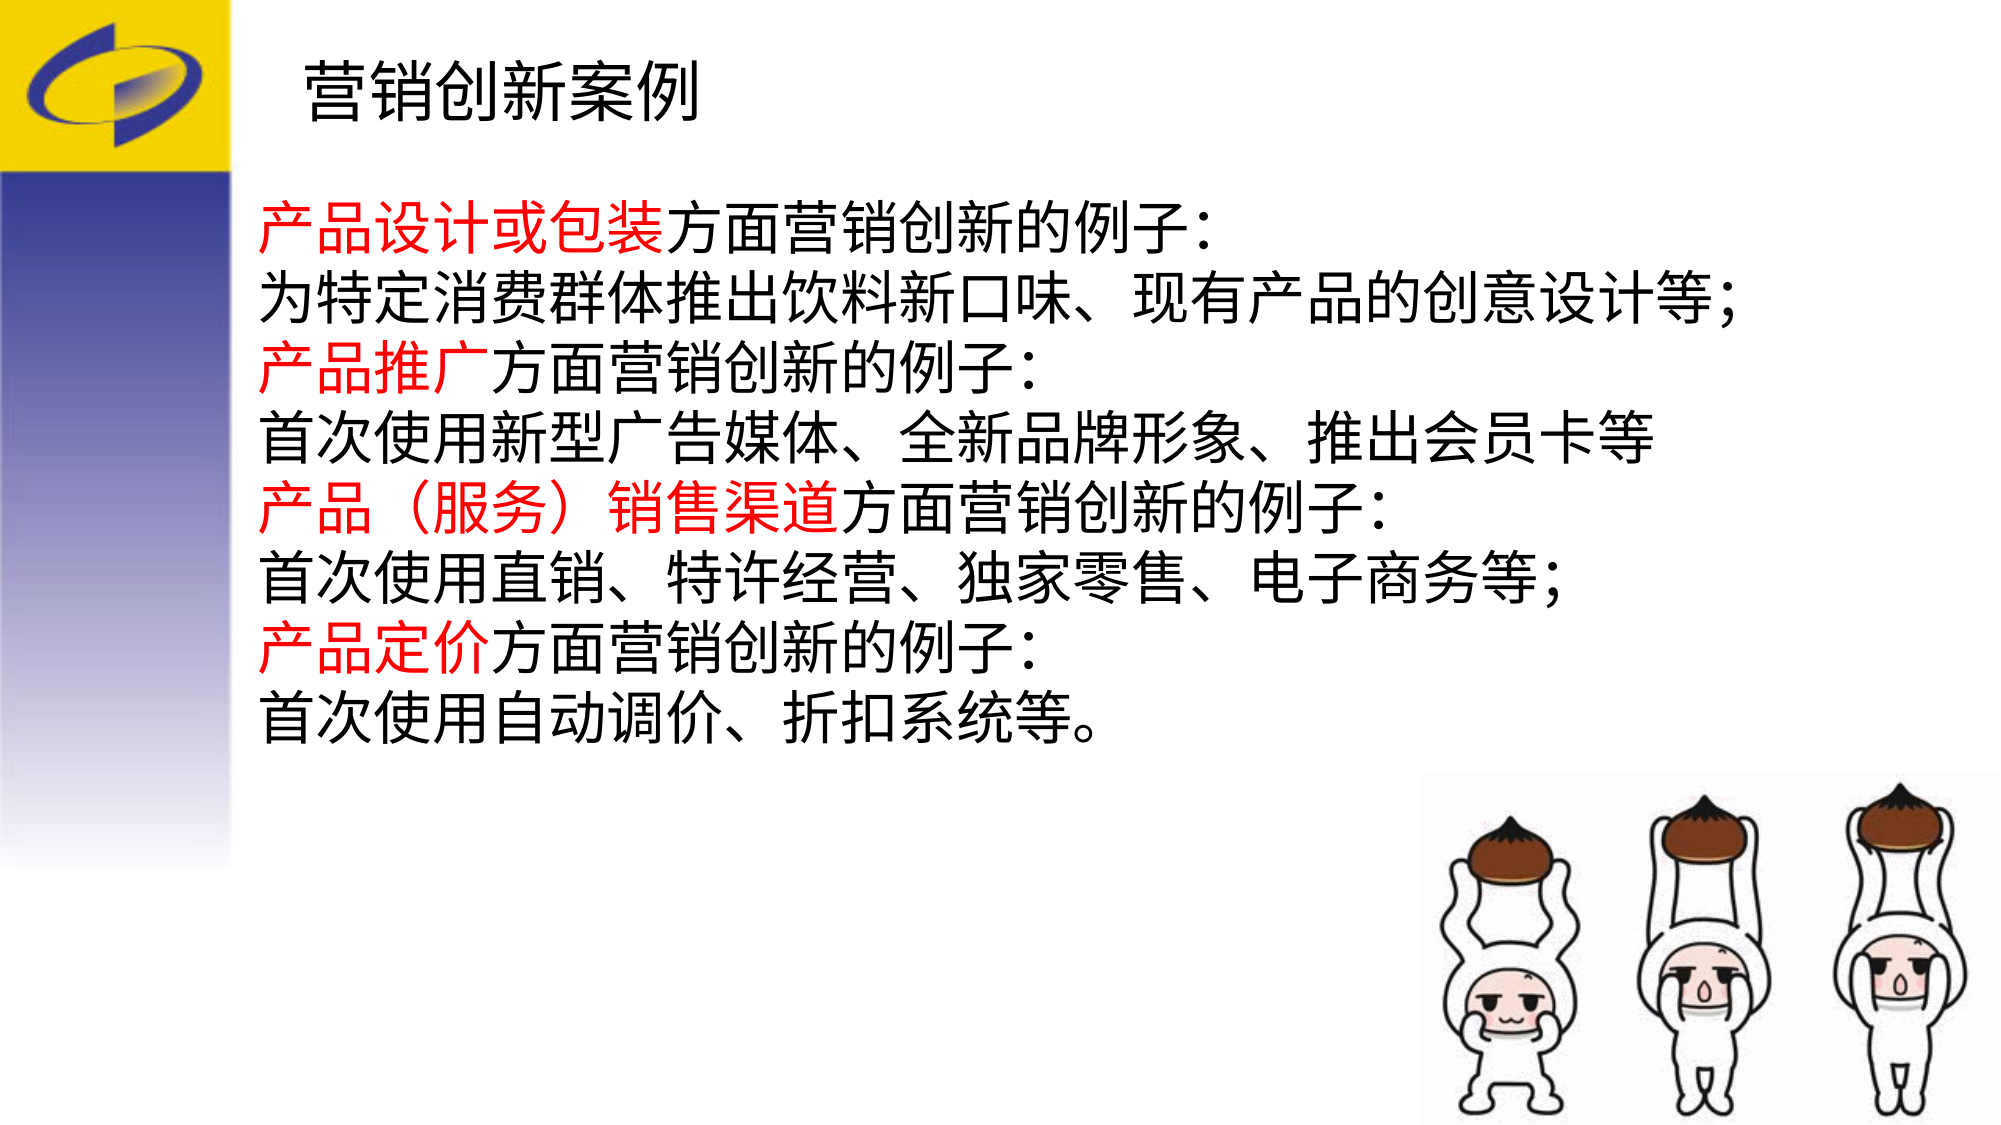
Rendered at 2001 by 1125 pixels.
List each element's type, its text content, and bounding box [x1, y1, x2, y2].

text_box 产品设计或包装方面营销创新的例子： 为特定消费群体推出饮料新口味、现有产品的创意设计等； 产品推广方面营销创新的例子： 首次使用新型广告媒体、全新品牌形象、推出会员卡等 产品（服务）销售渠道方面营销创新的例子： 首次使用直销、特许经营、独家零售、电子商务等； 产品定价方面营销创新的例子： 首次使用自动调价、折扣系统等。 [242, 183, 1926, 899]
picture [0, 0, 2000, 1125]
title 营销创新案例 [286, 0, 1499, 183]
